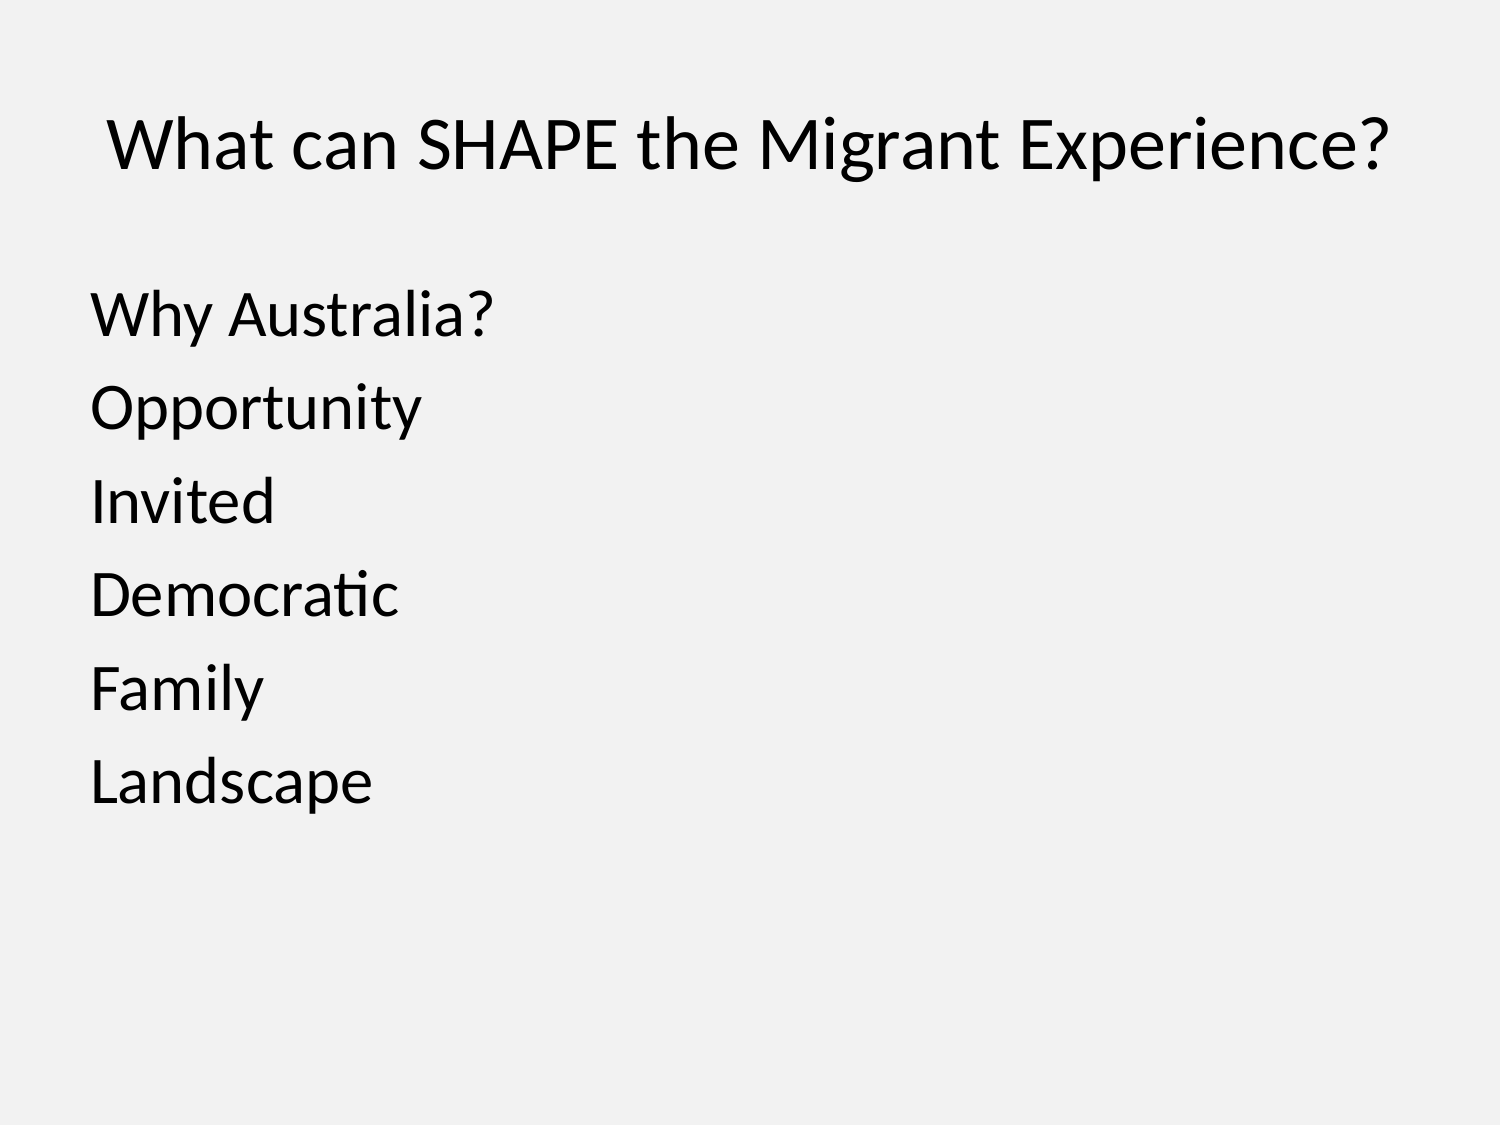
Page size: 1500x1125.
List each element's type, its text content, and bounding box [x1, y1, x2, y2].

list Why Australia? Opportunity Invited Democratic Family Landscape [75, 262, 1425, 1005]
title What can SHAPE the Migrant Experience? [75, 45, 1425, 233]
